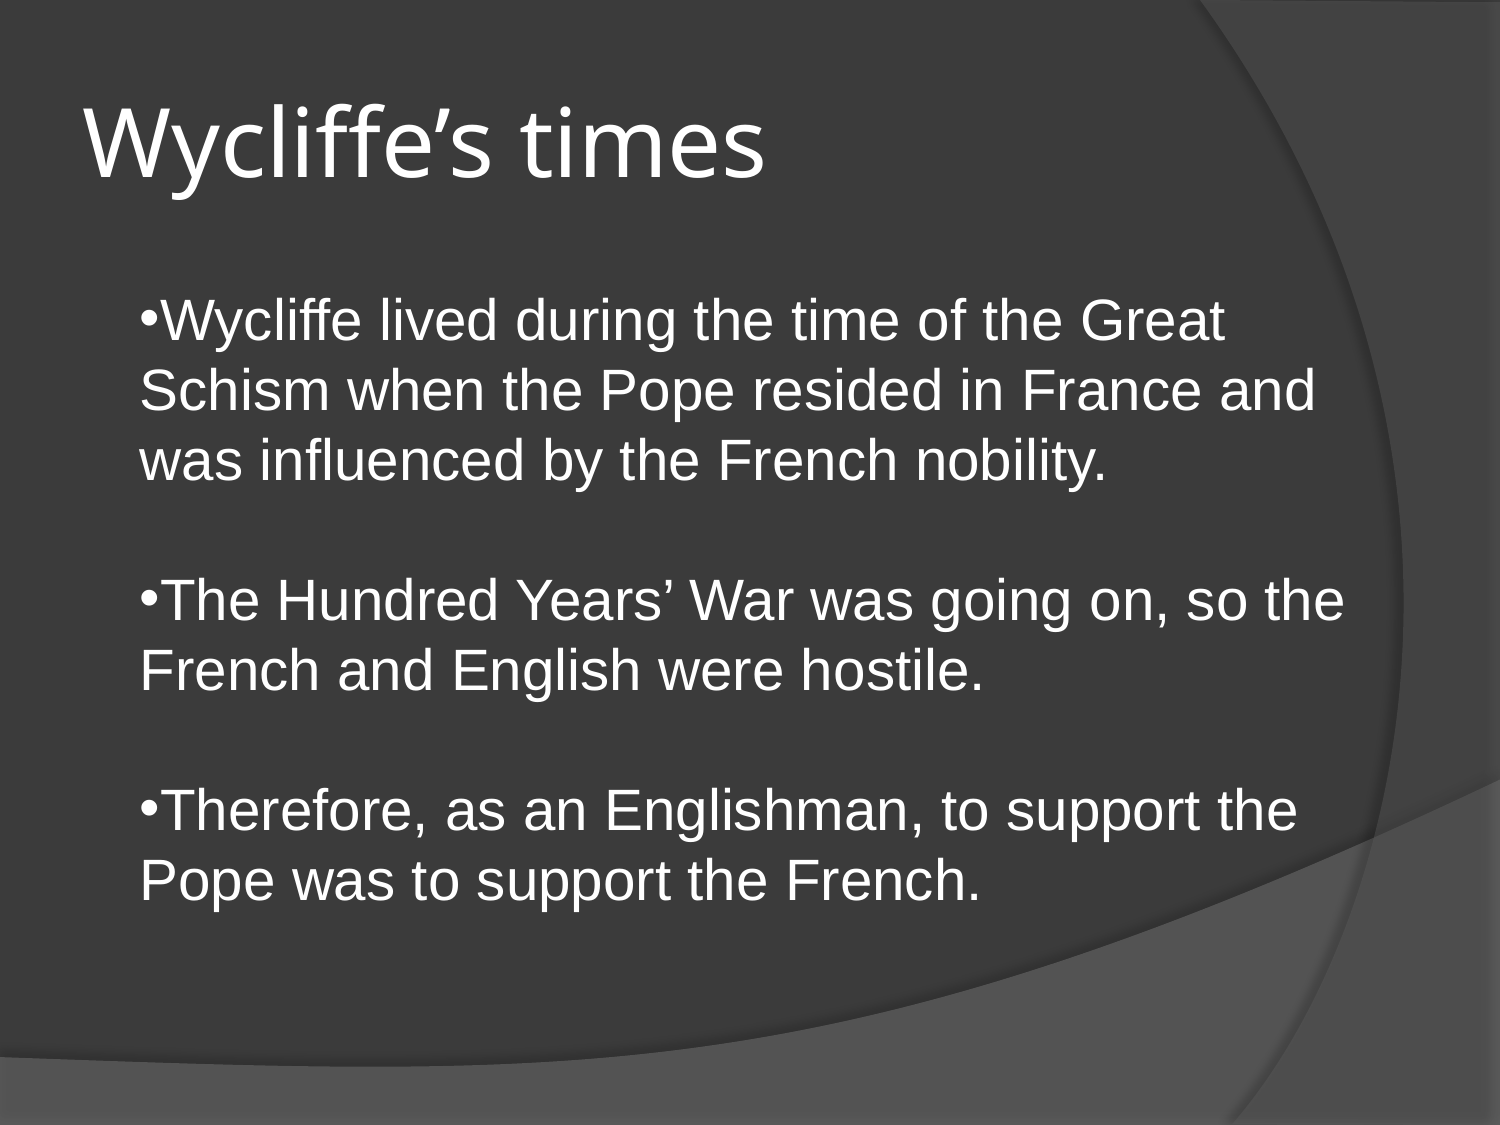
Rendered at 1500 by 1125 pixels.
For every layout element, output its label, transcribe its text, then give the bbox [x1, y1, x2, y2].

text_box Wycliffe lived during the time of the Great Schism when the Pope resided in France and was influenced by the French nobility. The Hundred Years’ War was going on, so the French and English were hostile. Therefore, as an Englishman, to support the Pope was to support the French. [125, 275, 1375, 965]
title Wycliffe’s times [75, 45, 1301, 233]
